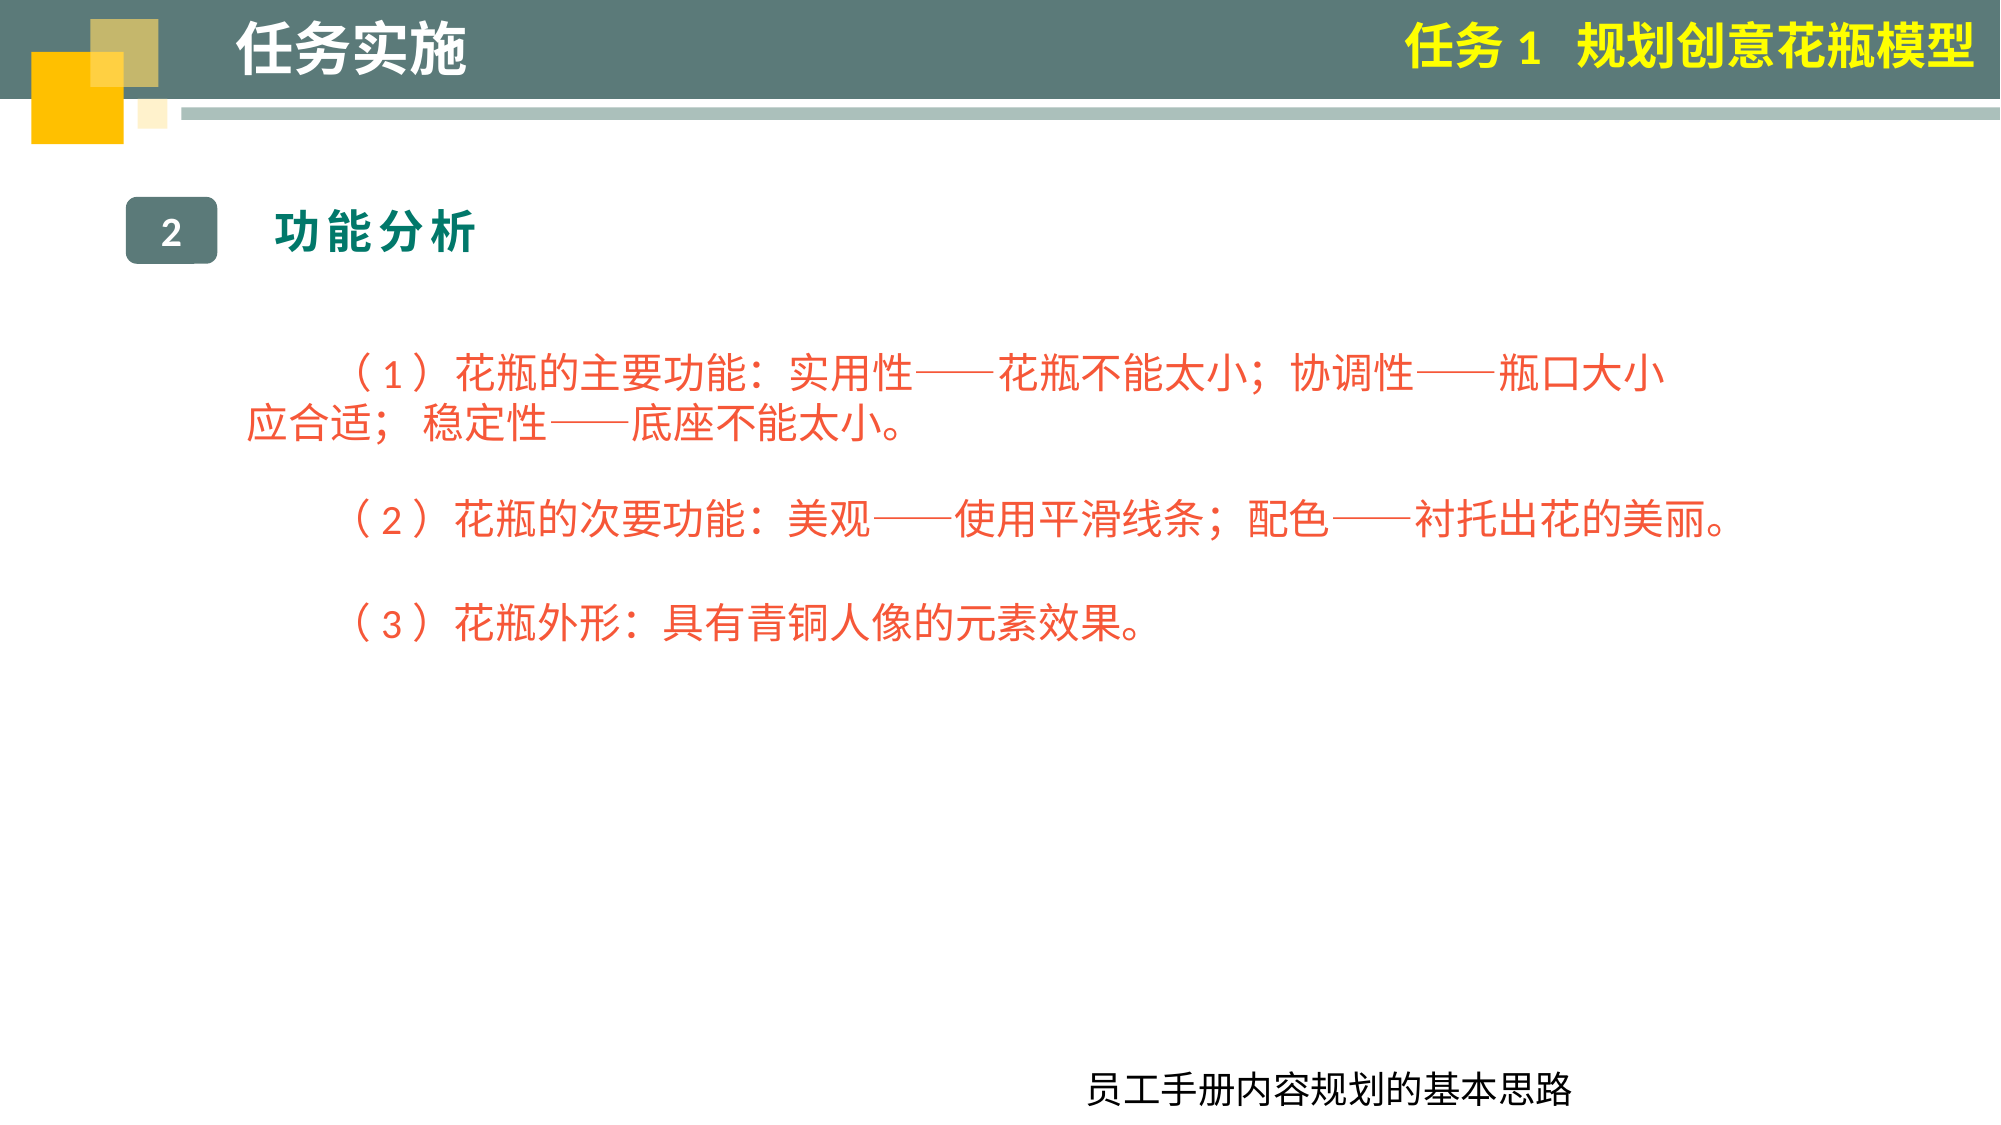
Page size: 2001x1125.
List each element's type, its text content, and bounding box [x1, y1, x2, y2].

text_box （1）花瓶的主要功能：实用性——花瓶不能太小；协调性——瓶口大小应合适； 稳定性——底座不能太小。 [231, 339, 1721, 455]
text_box （3）花瓶外形：具有青铜人像的元素效果。 [231, 589, 1692, 655]
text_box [0, 0, 2000, 145]
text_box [125, 195, 948, 266]
text_box 员工手册内容规划的基本思路 [1070, 1058, 1692, 1119]
text_box （2）花瓶的次要功能：美观——使用平滑线条；配色——衬托出花的美丽。 [231, 485, 1745, 550]
